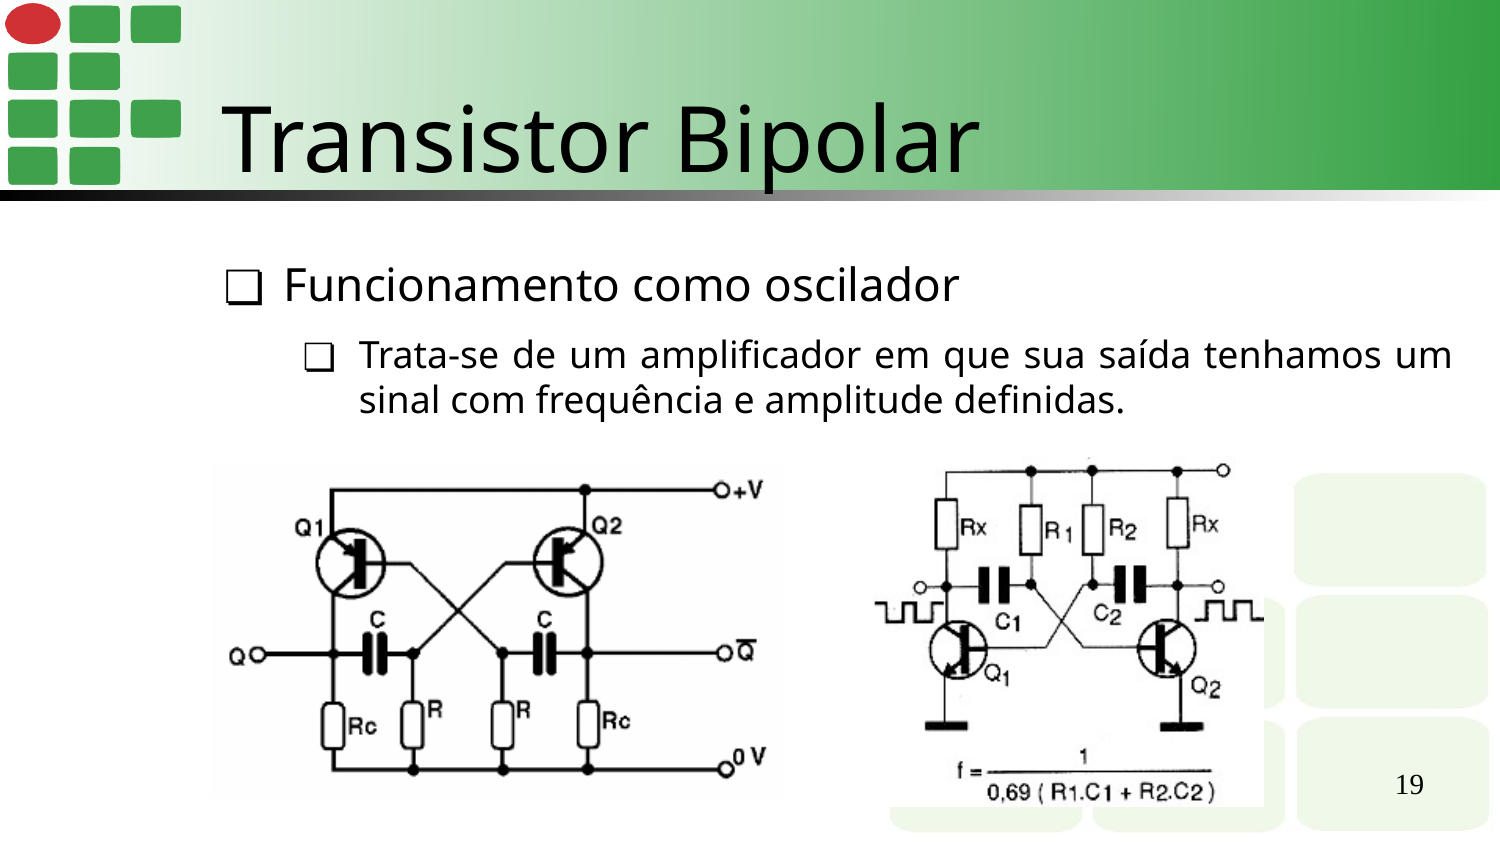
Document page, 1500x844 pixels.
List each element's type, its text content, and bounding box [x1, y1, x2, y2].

picture [211, 463, 783, 799]
text_box Trata-se de um amplificador em que sua saída tenhamos um sinal com frequência e amplitude definidas. [193, 323, 1469, 440]
slide_number ‹#› [1075, 768, 1425, 827]
picture [5, 3, 181, 185]
text_box Funcionamento como oscilador [193, 248, 1469, 323]
text_box Transistor Bipolar [206, 26, 1468, 207]
picture [803, 441, 1495, 835]
